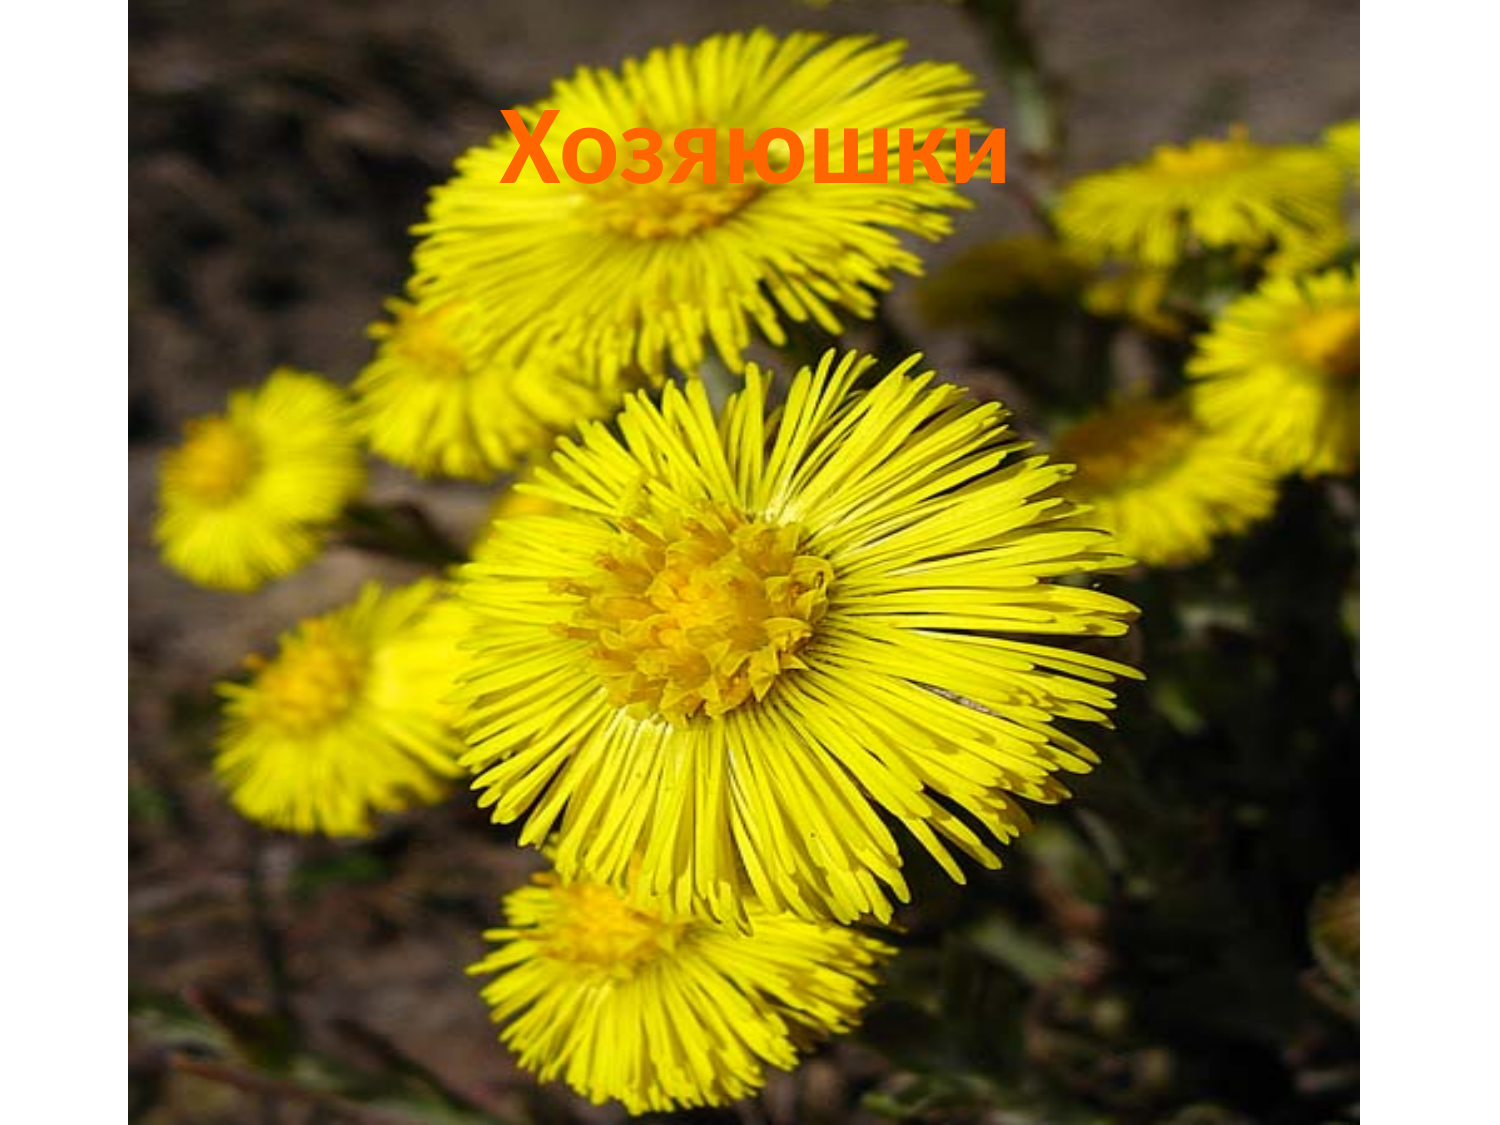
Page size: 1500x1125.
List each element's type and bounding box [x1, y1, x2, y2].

list [128, 0, 1360, 1125]
